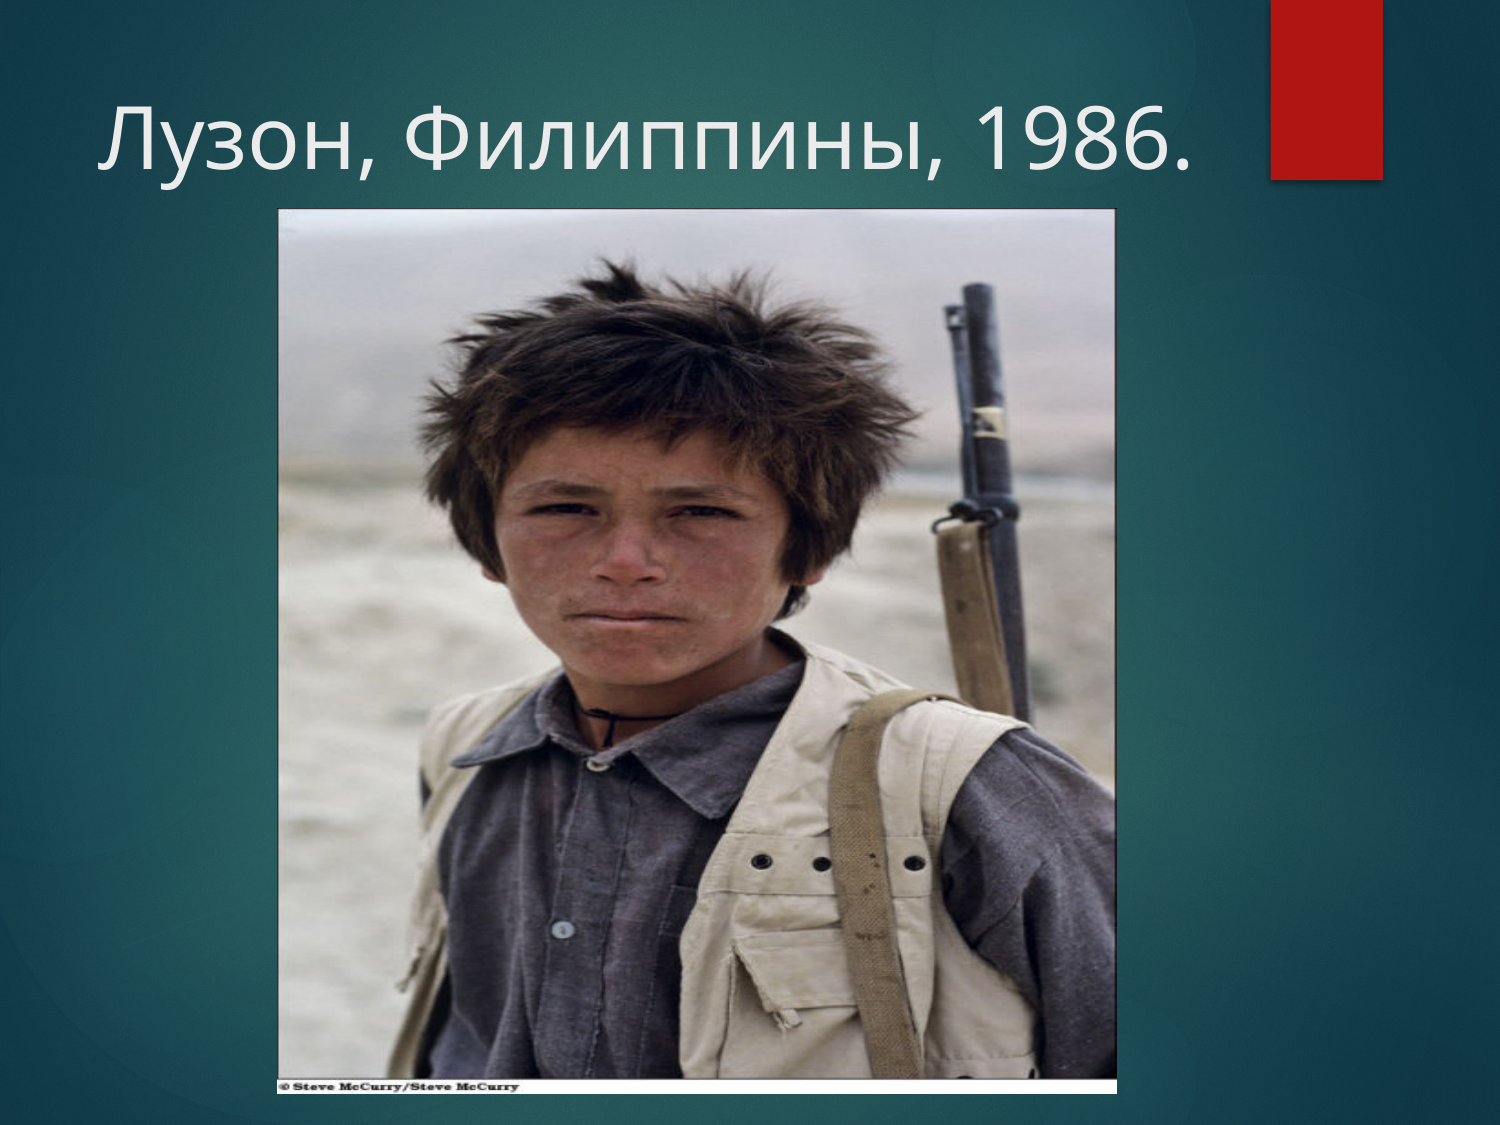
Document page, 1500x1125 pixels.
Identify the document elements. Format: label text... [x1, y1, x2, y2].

title Лузон, Филиппины, 1986. [79, 74, 1237, 304]
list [277, 207, 1117, 1095]
